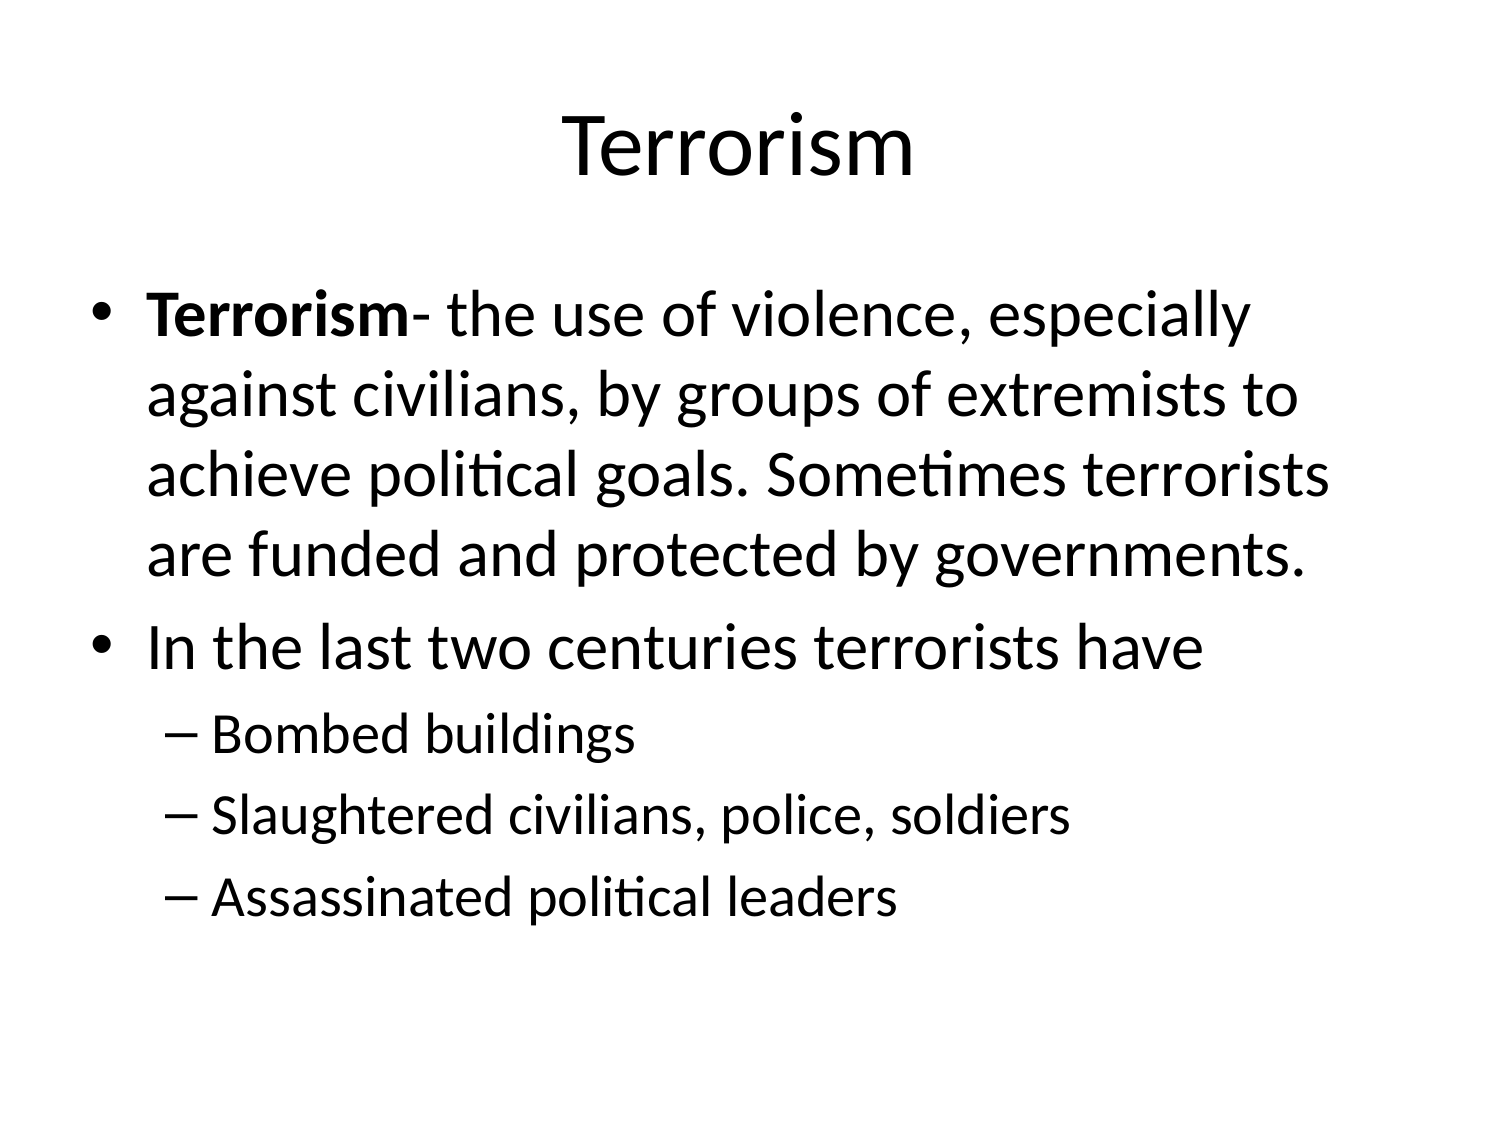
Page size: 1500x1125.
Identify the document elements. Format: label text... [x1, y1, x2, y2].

title Terrorism [75, 45, 1425, 233]
list Terrorism- the use of violence, especially against civilians, by groups of extremists to achieve political goals. Sometimes terrorists are funded and protected by governments. In the last two centuries terrorists have Bombed buildings Slaughtered civilians, police, soldiers Assassinated political leaders [75, 262, 1425, 1005]
